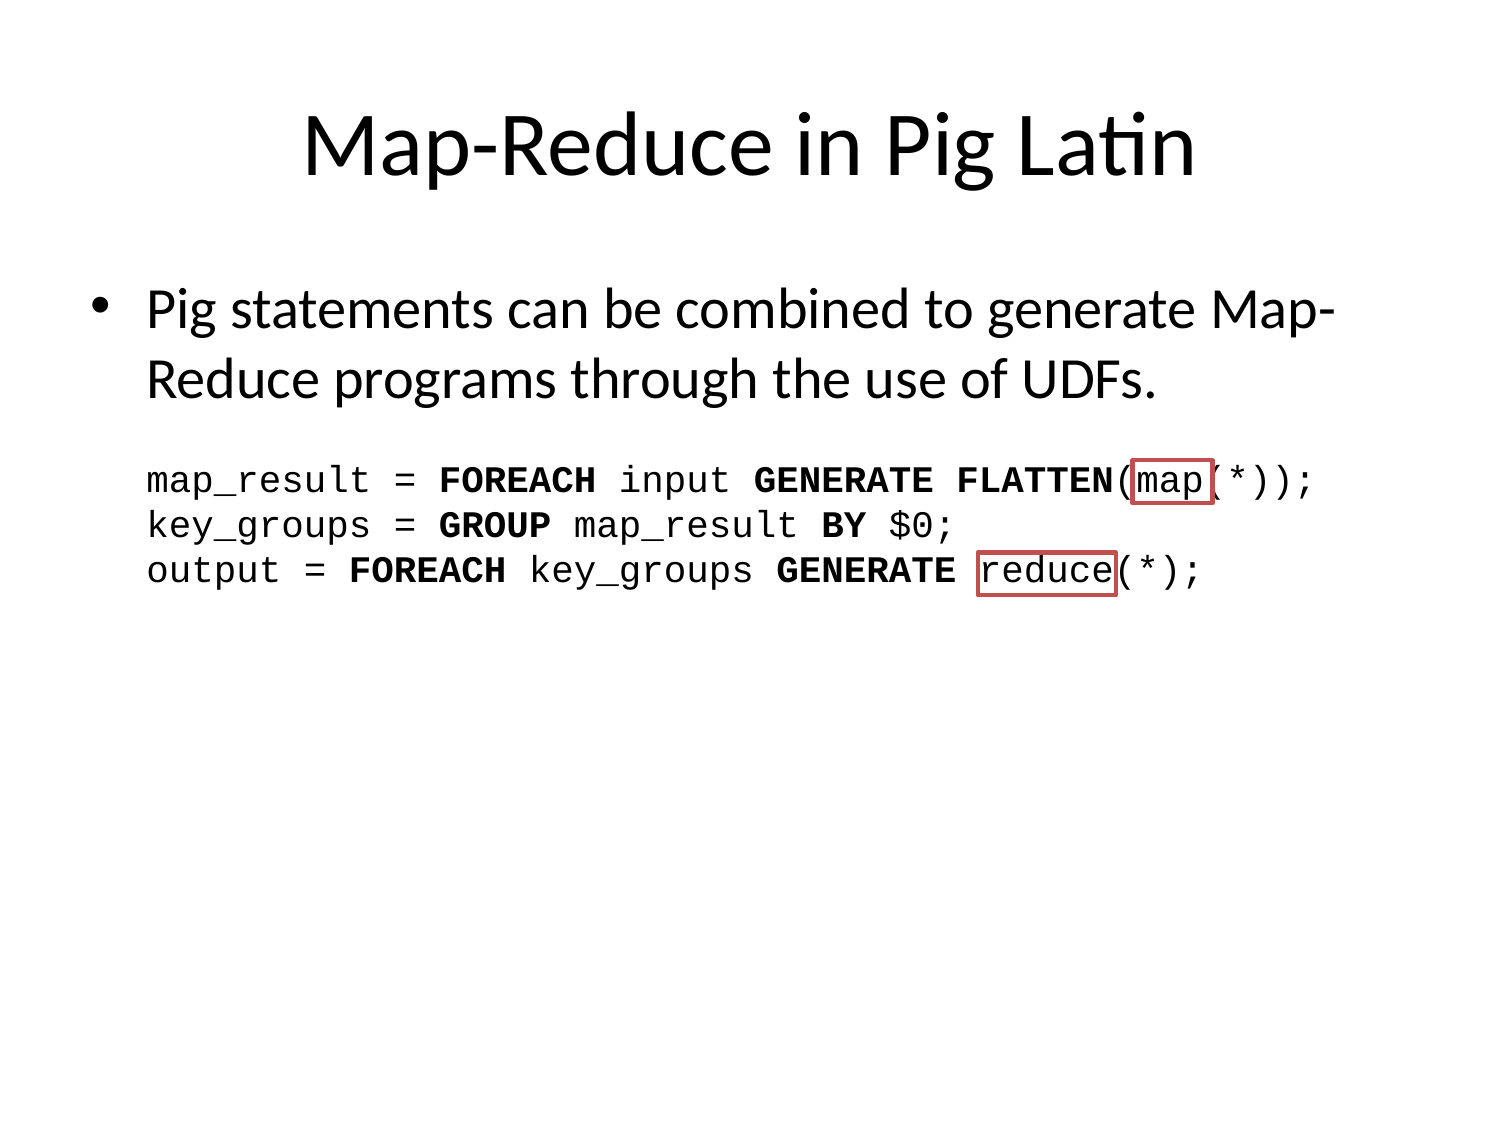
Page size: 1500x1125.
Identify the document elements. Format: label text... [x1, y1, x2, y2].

text_box [1130, 458, 1215, 505]
list Pig statements can be combined to generate Map-Reduce programs through the use of UDFs. map_result = FOREACH input GENERATE FLATTEN(map(*)); key_groups = GROUP map_result BY $0; output = FOREACH key_groups GENERATE reduce(*); [75, 262, 1425, 1005]
text_box [976, 550, 1118, 597]
title Map-Reduce in Pig Latin [75, 45, 1425, 233]
